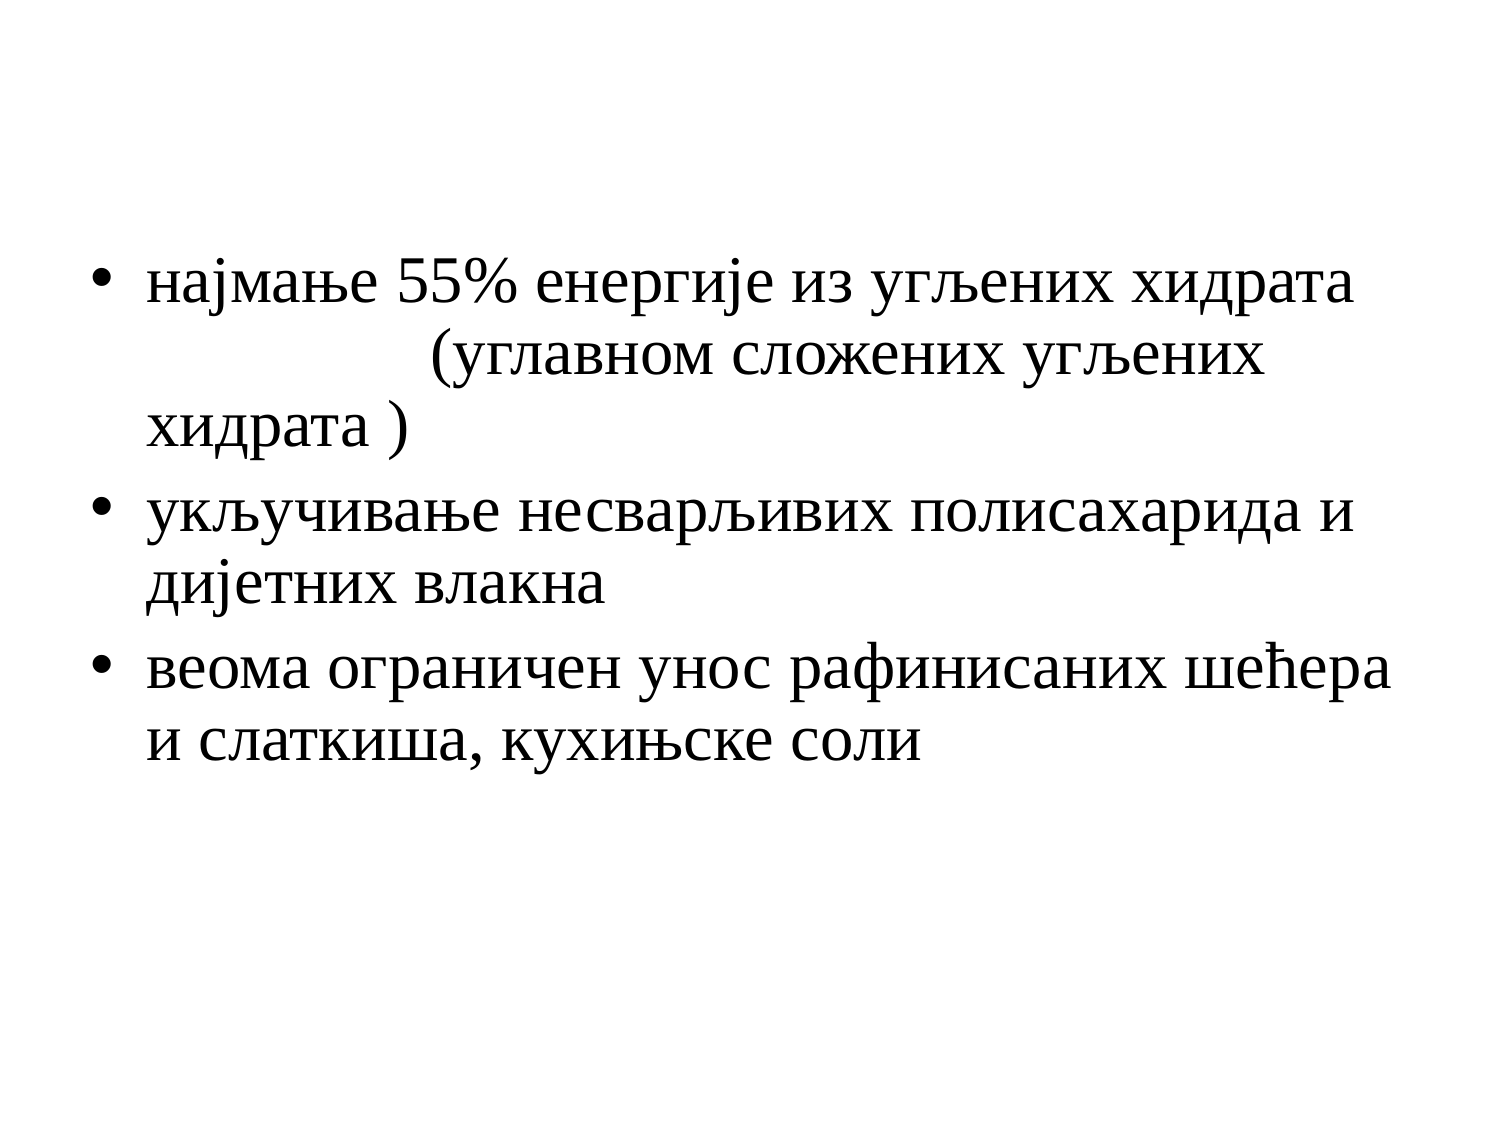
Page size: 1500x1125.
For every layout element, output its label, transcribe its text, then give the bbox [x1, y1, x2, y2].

list најмање 55% енергије из угљених хидрата (углавном сложених угљених хидрата ) укључивање несварљивих полисахарида и дијетних влакна веома ограничен унос рафинисаних шећера и слаткиша, кухињске соли [75, 58, 1425, 1005]
